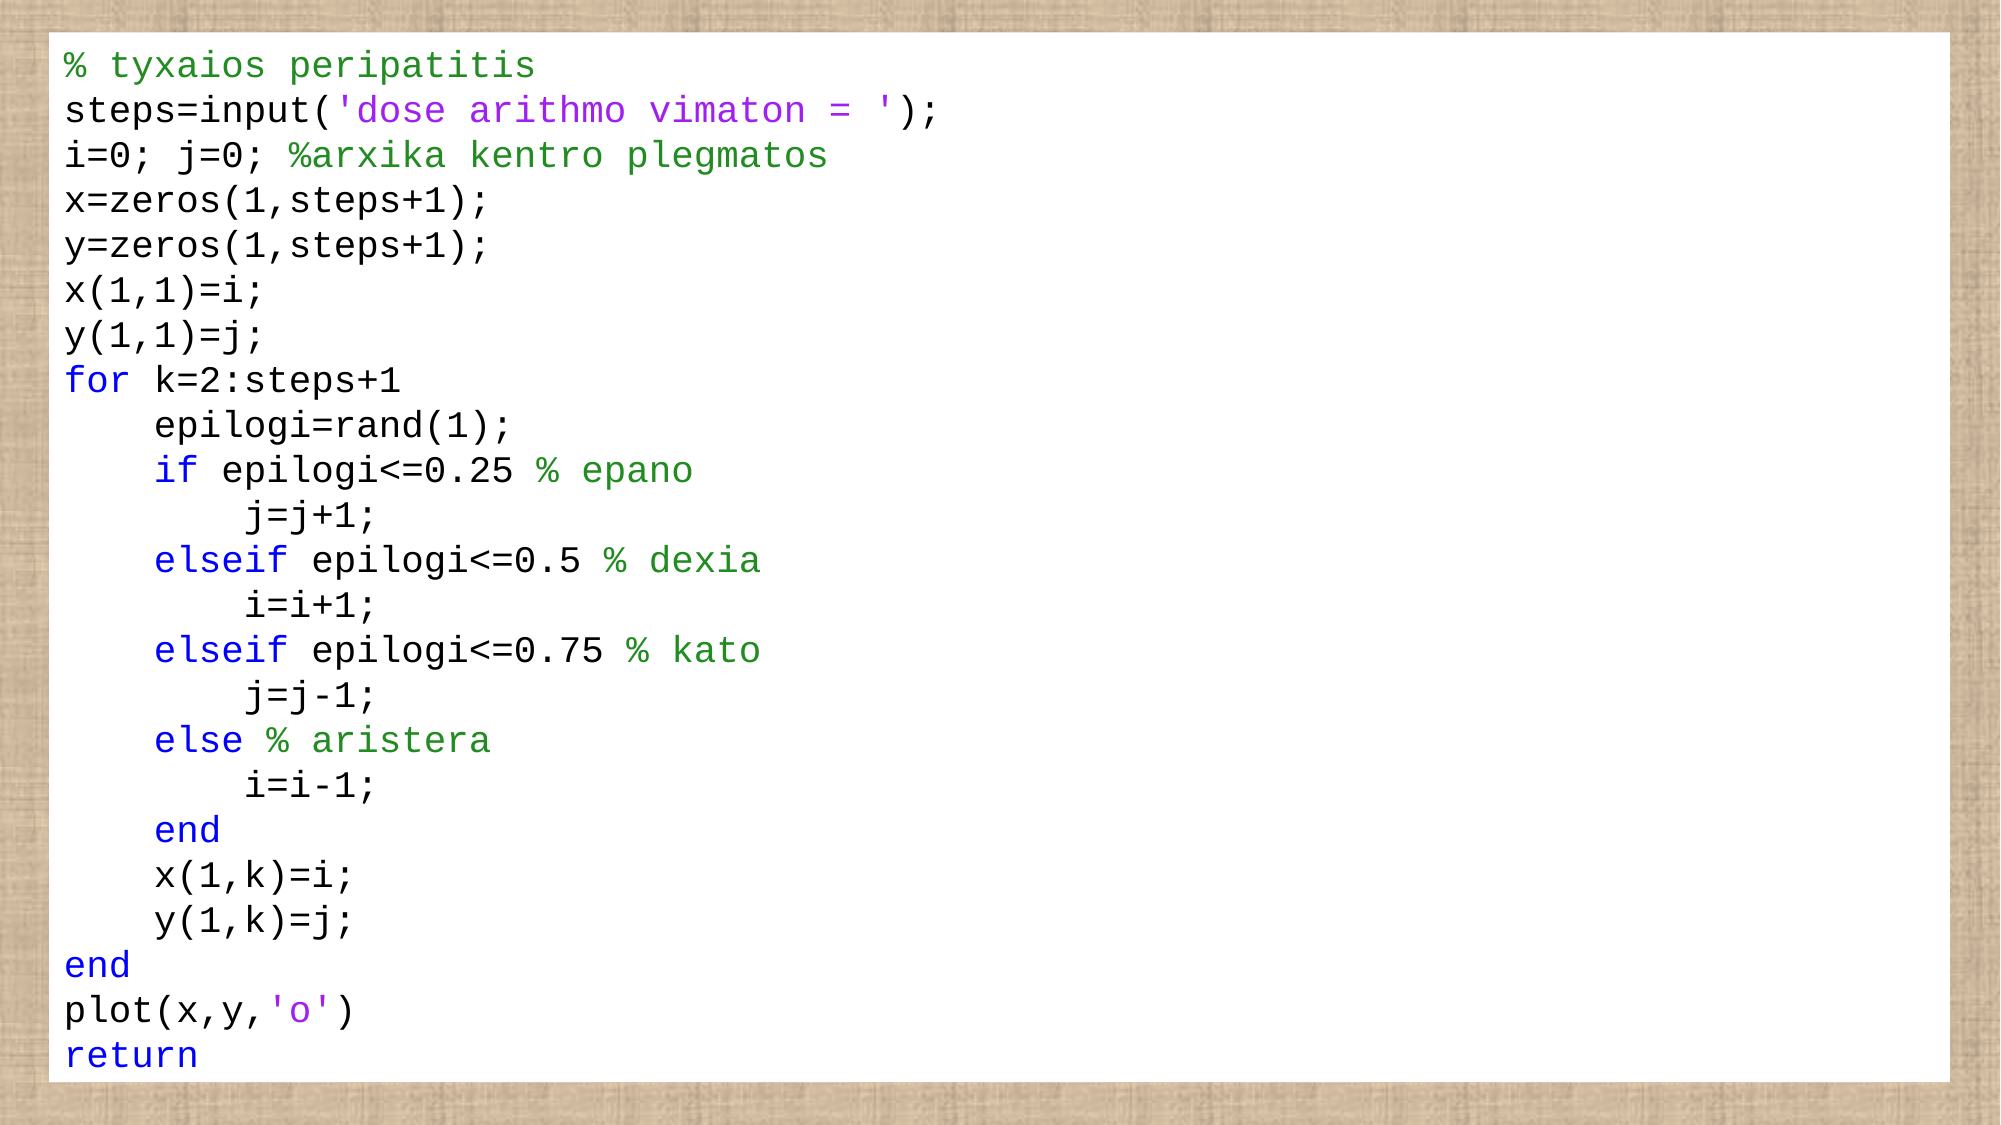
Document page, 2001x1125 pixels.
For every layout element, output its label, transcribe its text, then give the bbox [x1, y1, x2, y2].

text_box % tyxaios peripatitis steps=input('dose arithmo vimaton = '); i=0; j=0; %arxika kentro plegmatos x=zeros(1,steps+1); y=zeros(1,steps+1); x(1,1)=i; y(1,1)=j; for k=2:steps+1 epilogi=rand(1); if epilogi<=0.25 % epano j=j+1; elseif epilogi<=0.5 % dexia i=i+1; elseif epilogi<=0.75 % kato j=j-1; else % aristera i=i-1; end x(1,k)=i; y(1,k)=j; end plot(x,y,'o') return [49, 32, 1950, 1083]
